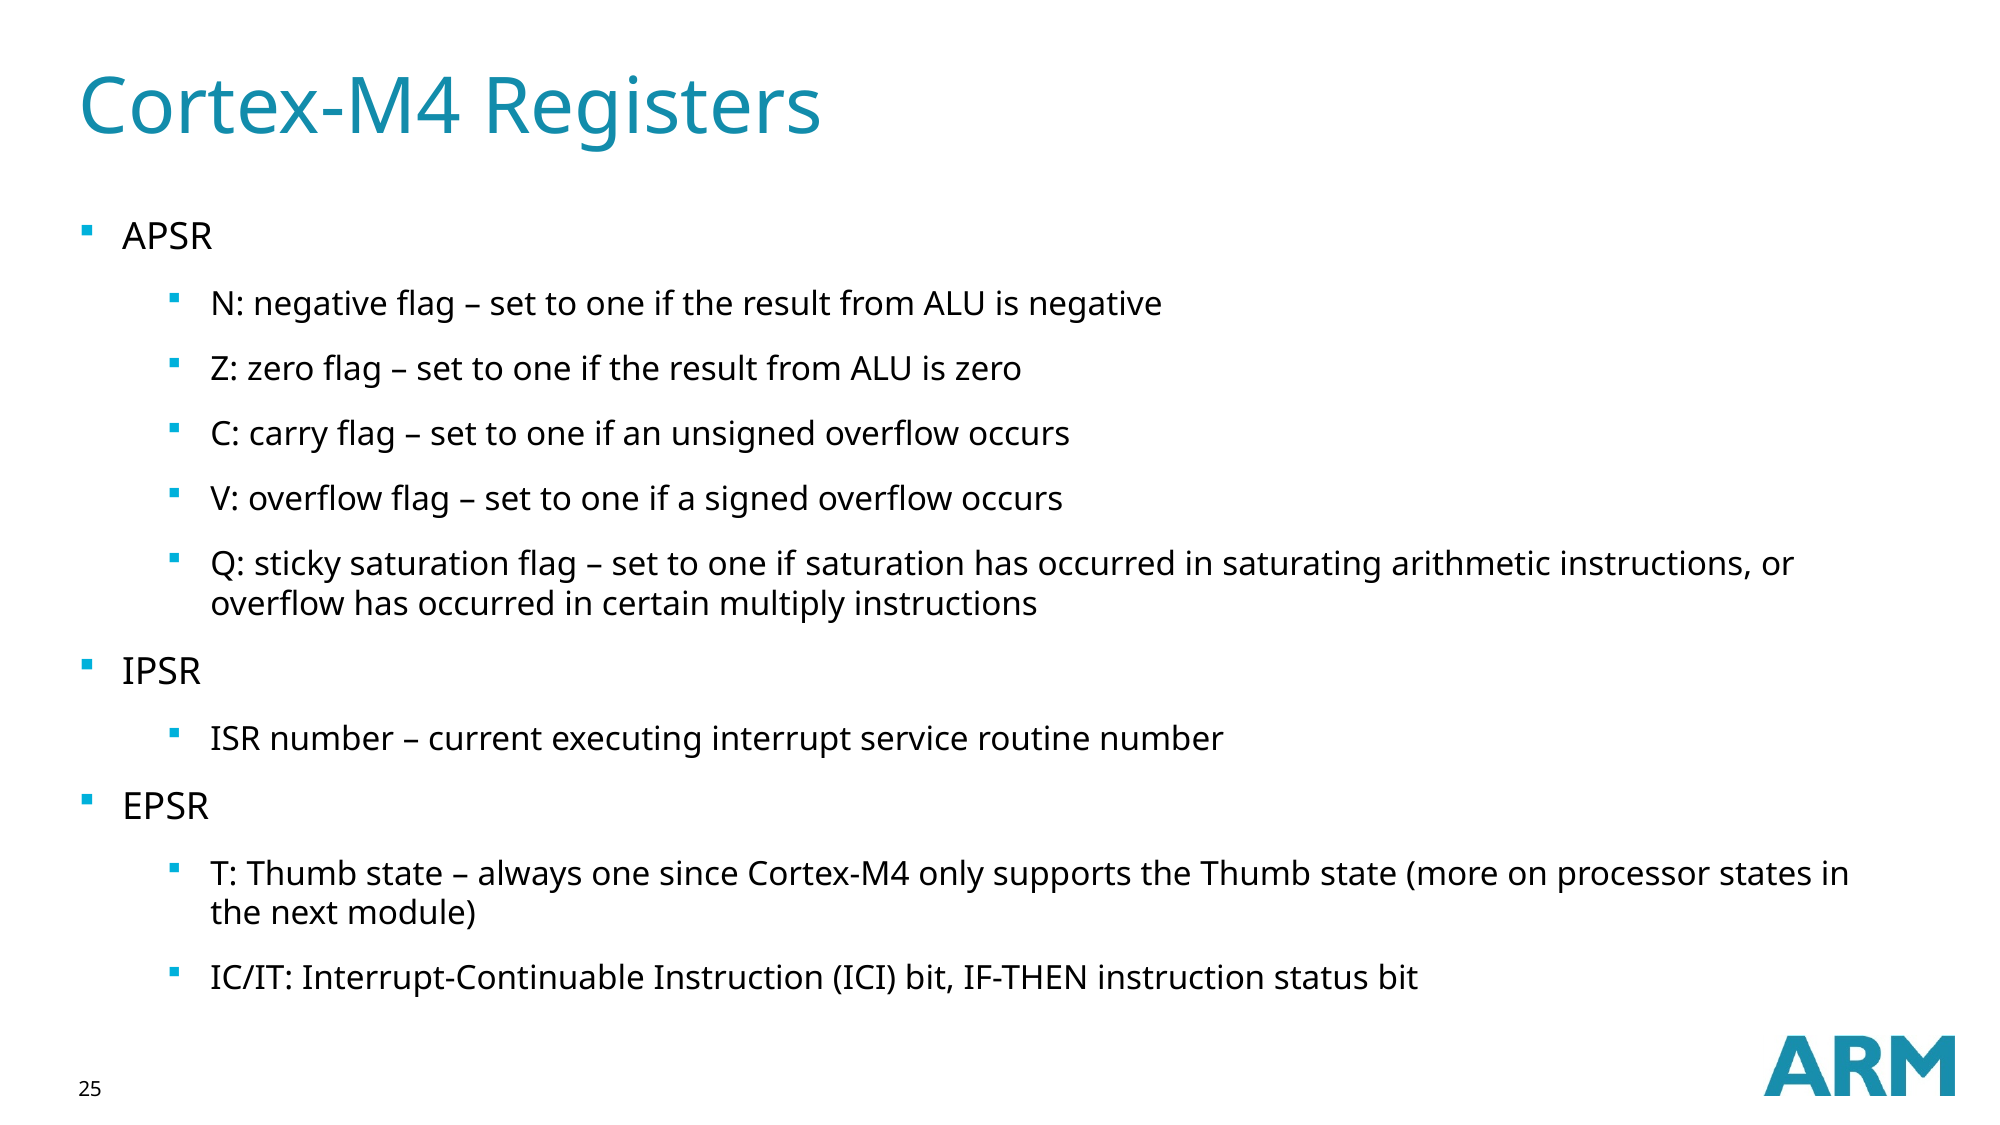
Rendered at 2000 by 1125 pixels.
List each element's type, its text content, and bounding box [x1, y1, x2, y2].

title Cortex-M4 Registers [78, 55, 1910, 150]
list APSR N: negative flag – set to one if the result from ALU is negative Z: zero flag – set to one if the result from ALU is zero C: carry flag – set to one if an unsigned overflow occurs V: overflow flag – set to one if a signed overflow occurs Q: sticky saturation flag – set to one if saturation has occurred in saturating arithmetic instructions, or overflow has occurred in certain multiply instructions IPSR ISR number – current executing interrupt service routine number EPSR T: Thumb state – always one since Cortex-M4 only supports the Thumb state (more on processor states in the next module) IC/IT: Interrupt-Continuable Instruction (ICI) bit, IF-THEN instruction status bit [78, 212, 1909, 981]
picture [1763, 1035, 1955, 1096]
